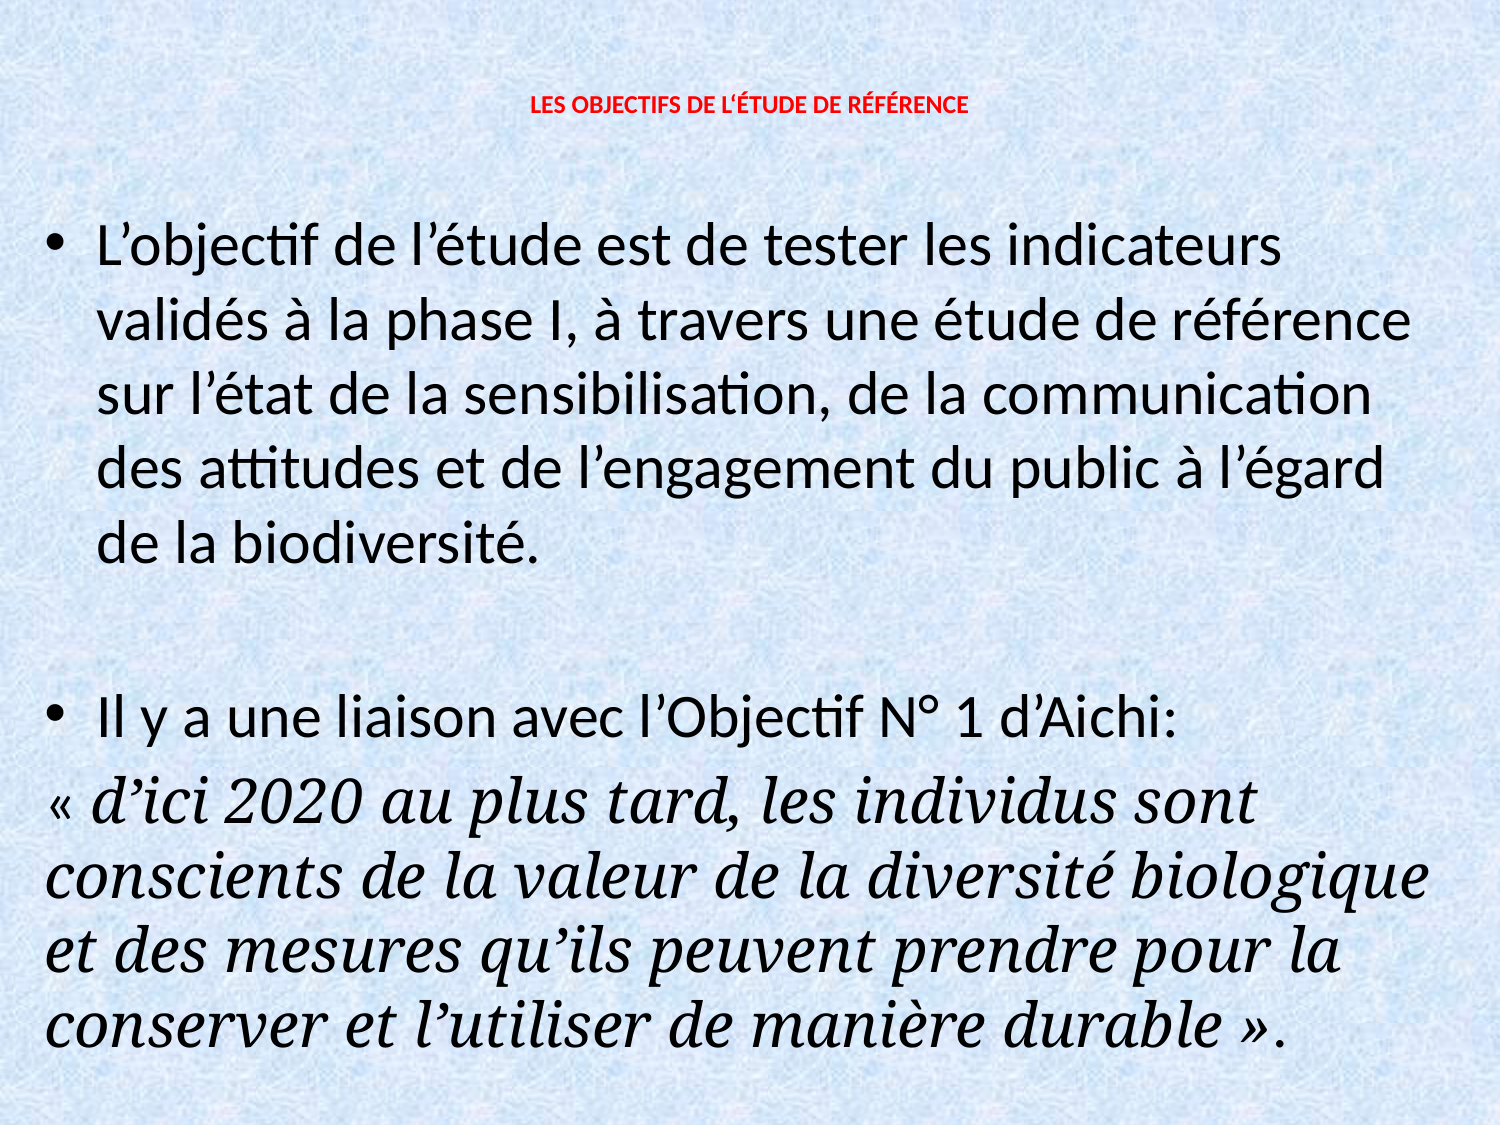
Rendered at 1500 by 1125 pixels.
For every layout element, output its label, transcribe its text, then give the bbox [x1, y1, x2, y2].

title LES OBJECTIFS DE L‘ÉTUDE DE RÉFÉRENCE [29, 45, 1471, 161]
picture [0, 0, 1500, 1125]
list L’objectif de l’étude est de tester les indicateurs validés à la phase I, à travers une étude de référence sur l’état de la sensibilisation, de la communication des attitudes et de l’engagement du public à l’égard de la biodiversité. Il y a une liaison avec l’Objectif N° 1 d’Aichi: « d’ici 2020 au plus tard, les individus sont conscients de la valeur de la diversité biologique et des mesures qu’ils peuvent prendre pour la conserver et l’utiliser de manière durable ». [29, 196, 1459, 1094]
